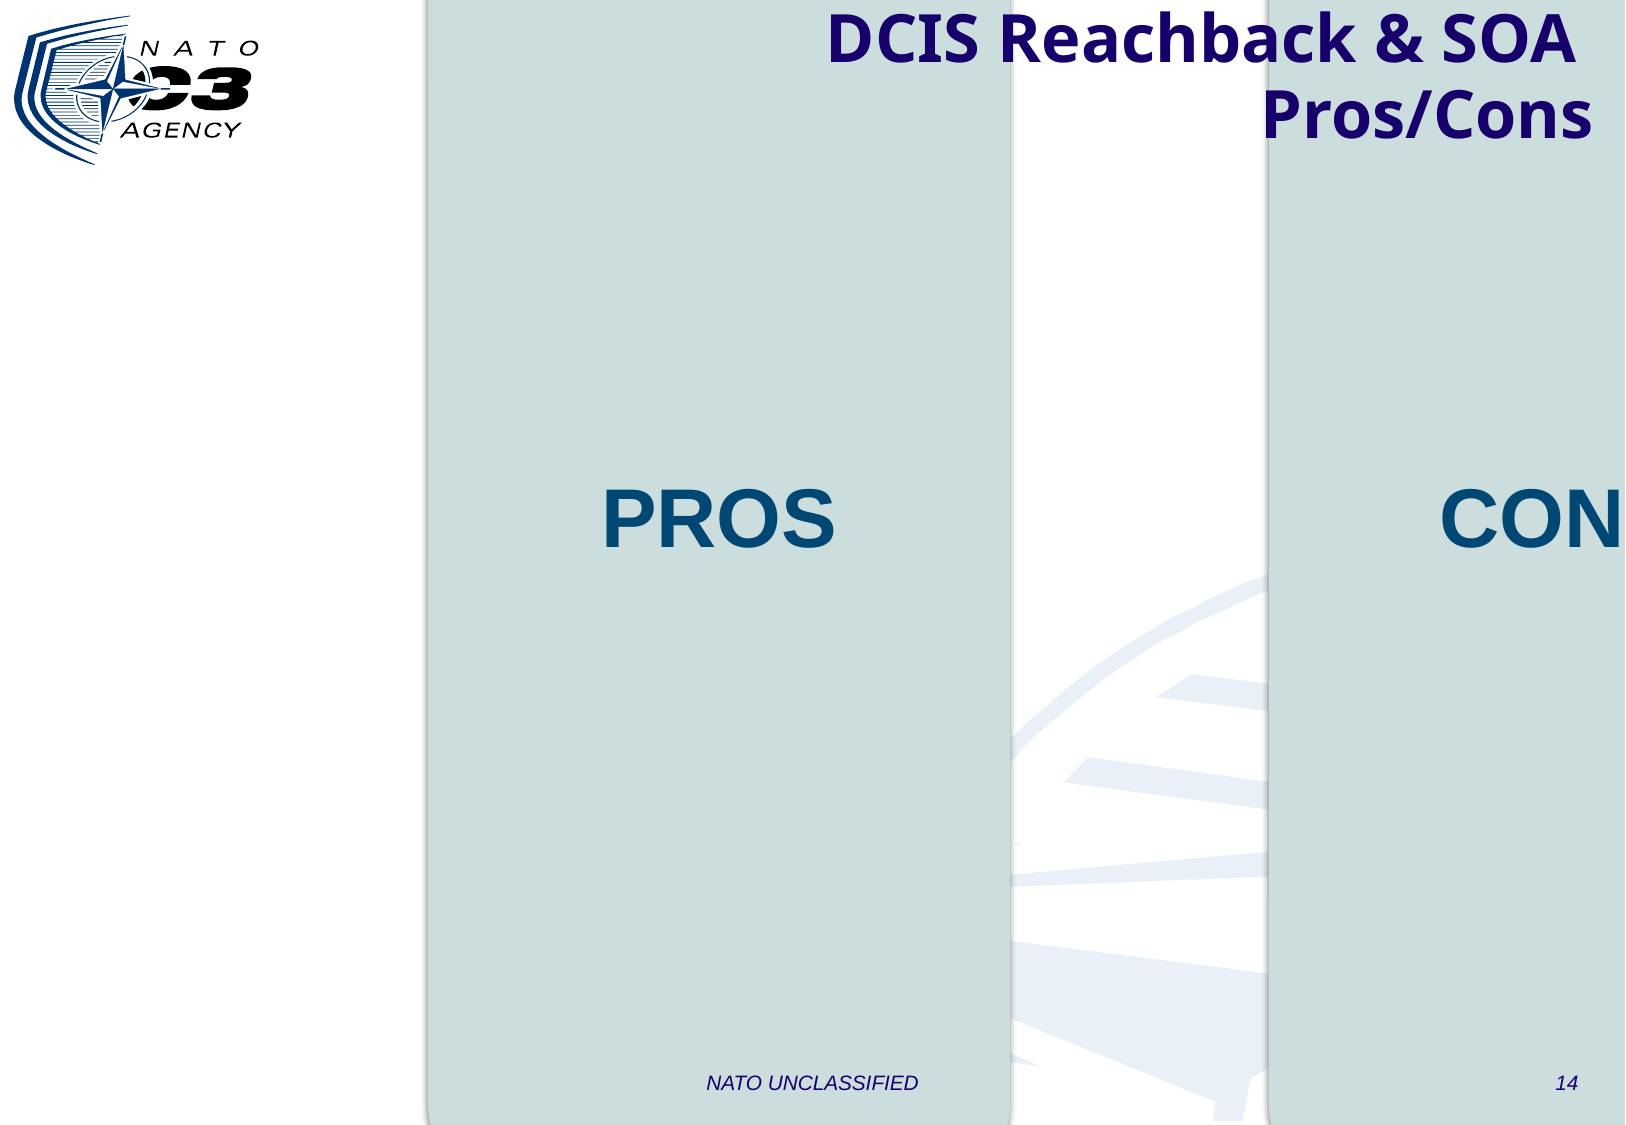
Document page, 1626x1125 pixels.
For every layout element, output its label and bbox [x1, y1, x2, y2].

list [76, 0, 1625, 1125]
